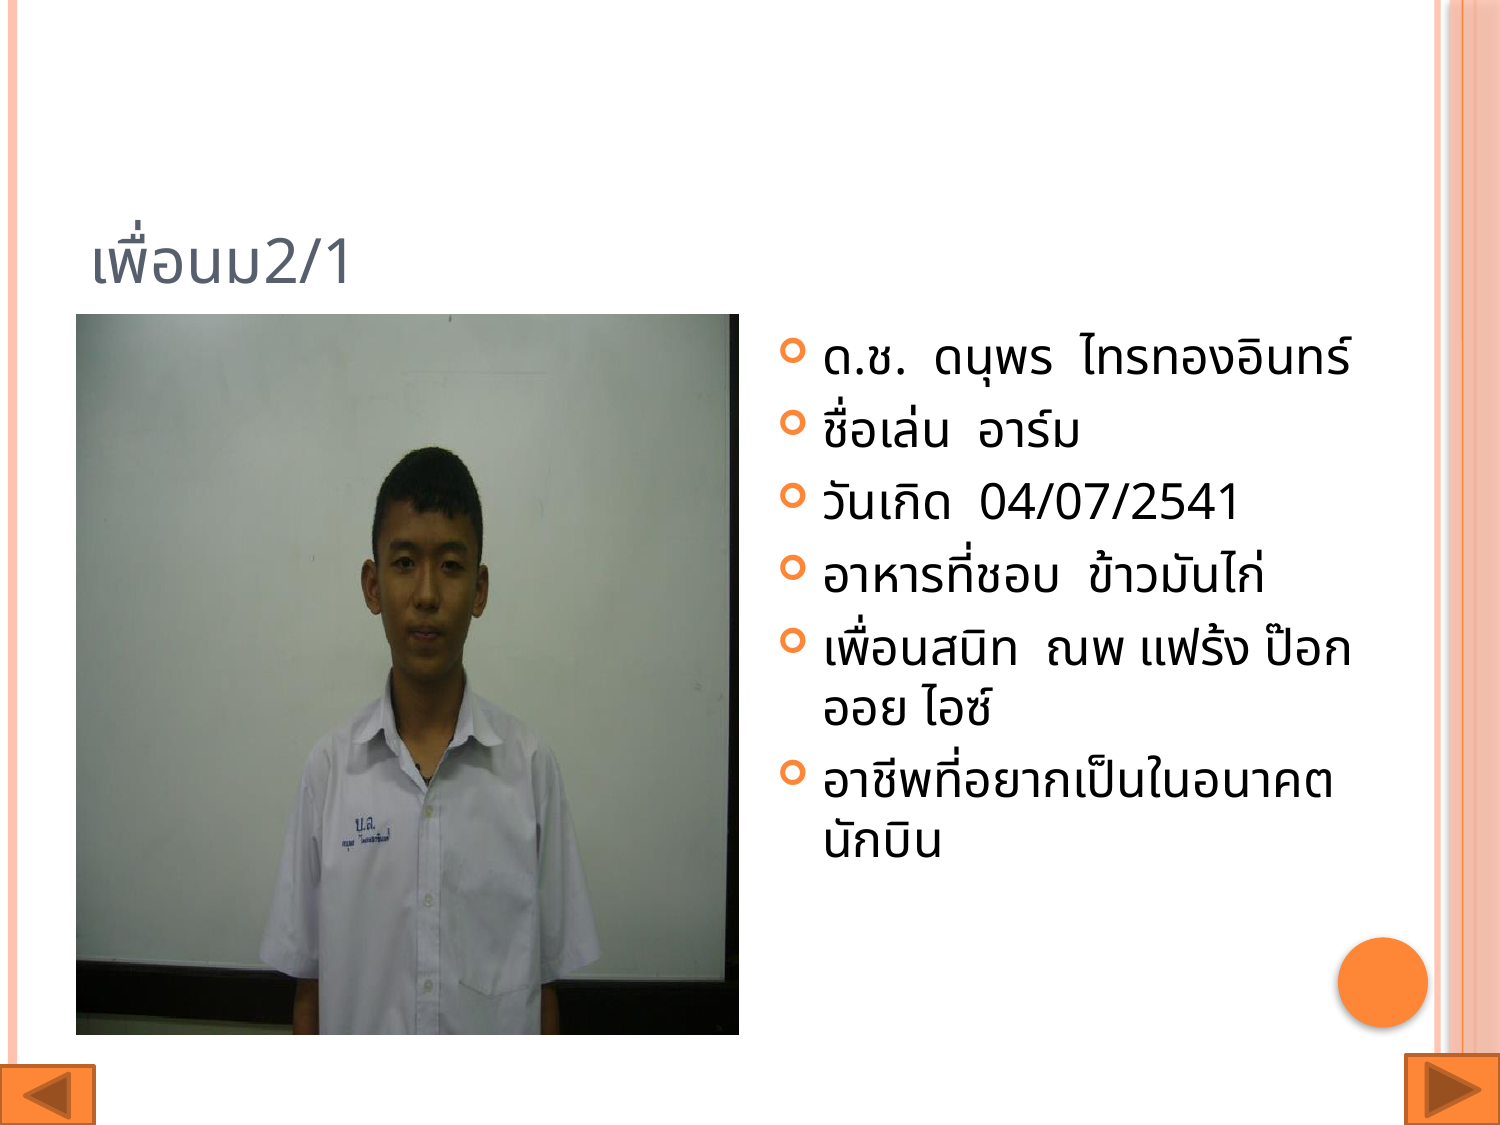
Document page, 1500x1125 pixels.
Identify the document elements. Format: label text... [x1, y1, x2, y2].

text_box [1404, 1053, 1500, 1125]
text_box [0, 1064, 96, 1125]
picture [76, 313, 739, 1036]
list ด.ช. ดนุพร ไทรทองอินทร์ ชื่อเล่น อาร์ม วันเกิด 04/07/2541 อาหารที่ชอบ ข้าวมันไก่ เพื่อนสนิท ณพ แฟร้ง ป๊อก ออย ไอซ์ อาชีพที่อยากเป็นในอนาคต นักบิน [762, 317, 1425, 1038]
title เพื่อนม2/1 [75, 115, 1425, 304]
